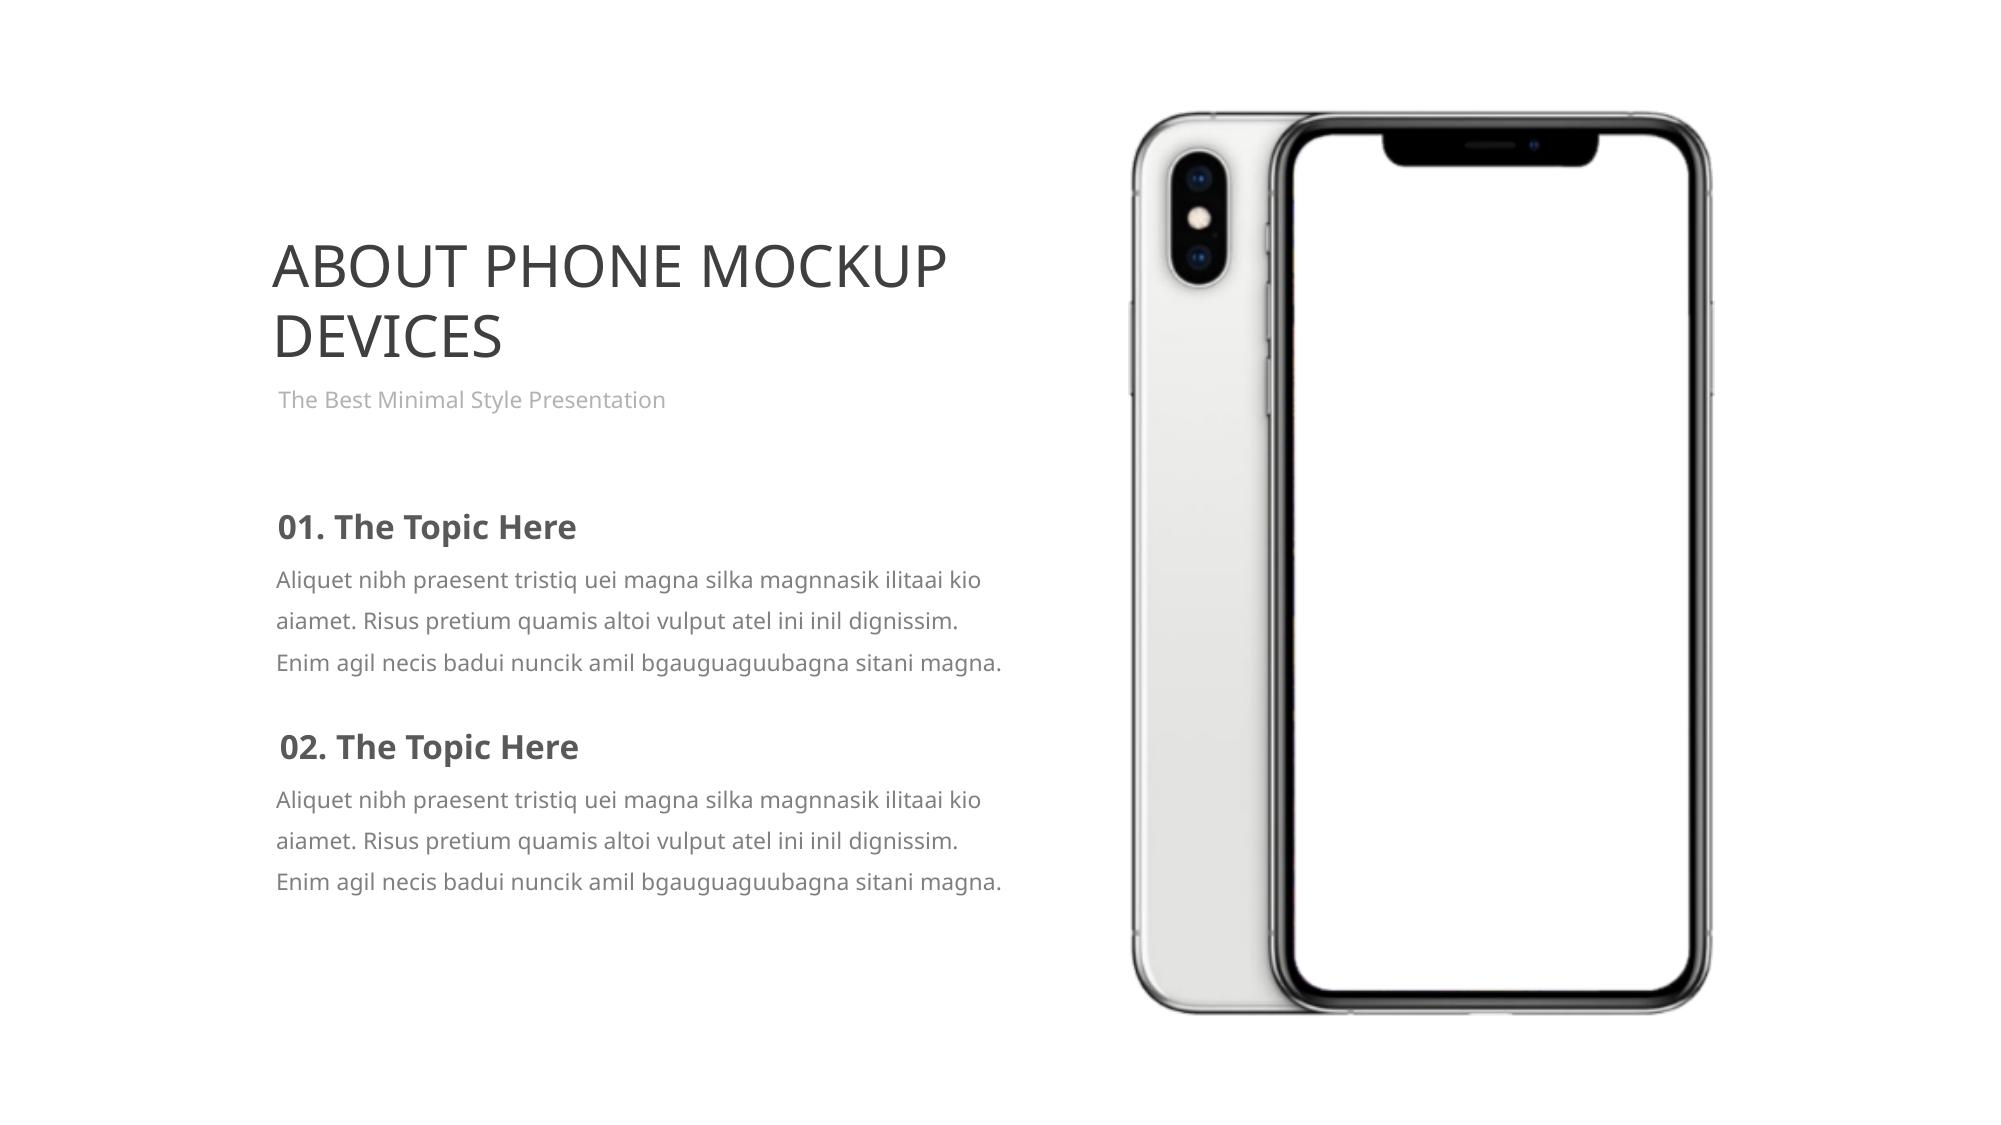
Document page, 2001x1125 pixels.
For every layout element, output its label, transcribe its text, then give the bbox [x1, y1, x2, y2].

text_box 02. The Topic Here [265, 719, 595, 764]
picture [925, 66, 1918, 1059]
text_box Aliquet nibh praesent tristiq uei magna silka magnnasik ilitaai kio aiamet. Risus pretium quamis altoi vulput atel ini inil dignissim. Enim agil necis badui nuncik amil bgauguaguubagna sitani magna. [261, 764, 925, 944]
text_box ABOUT PHONE MOCKUP DEVICES [258, 221, 925, 377]
text_box The Best Minimal Style Presentation [263, 378, 682, 421]
text_box Aliquet nibh praesent tristiq uei magna silka magnnasik ilitaai kio aiamet. Risus pretium quamis altoi vulput atel ini inil dignissim. Enim agil necis badui nuncik amil bgauguaguubagna sitani magna. [261, 544, 925, 725]
text_box 01. The Topic Here [263, 499, 593, 544]
